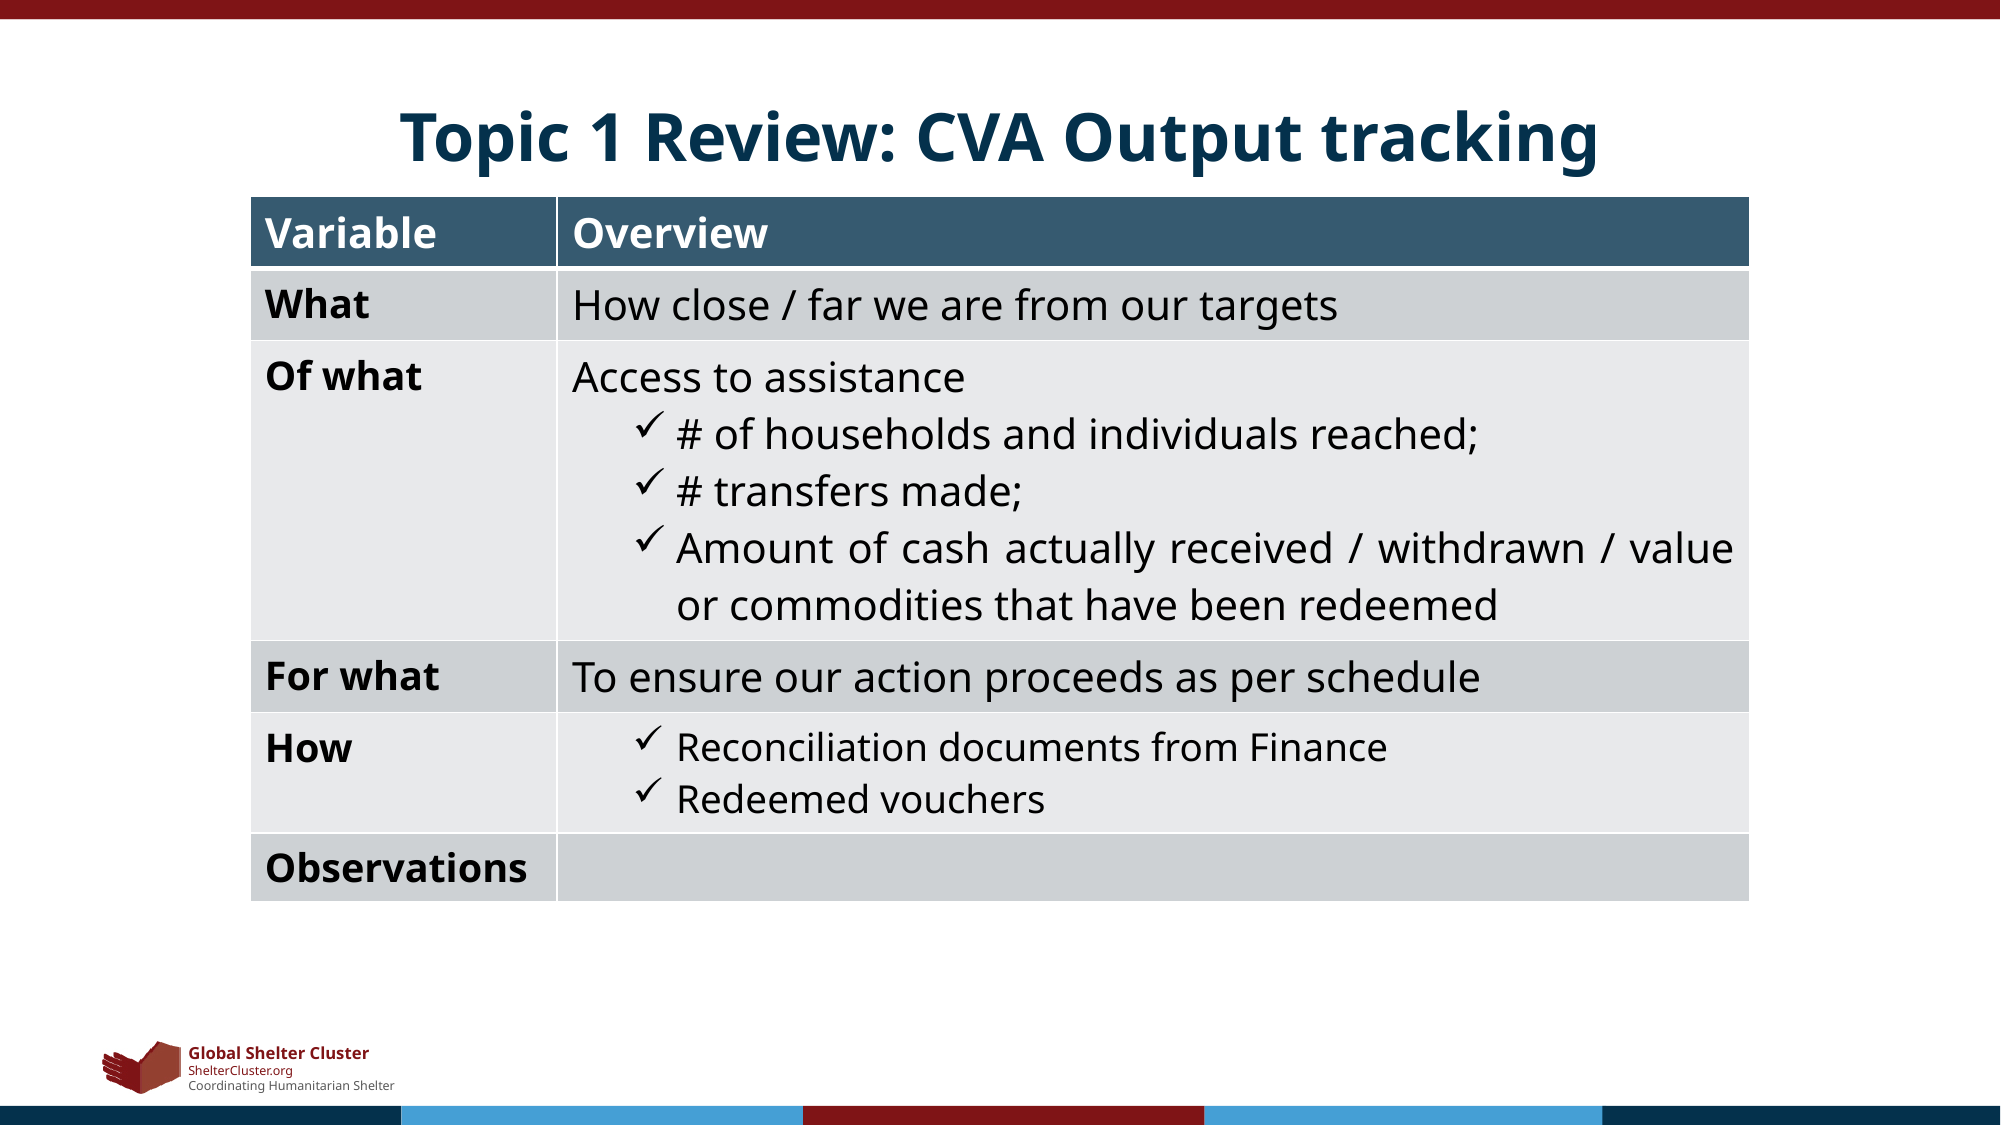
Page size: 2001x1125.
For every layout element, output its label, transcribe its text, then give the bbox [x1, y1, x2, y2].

table_cell To ensure our action proceeds as per schedule [558, 641, 1749, 712]
table_header Overview [558, 197, 1749, 266]
table_cell Access to assistance # of households and individuals reached; # transfers made; Amount of cash actually received / withdrawn / value or commodities that have been redeemed [558, 341, 1749, 640]
picture [102, 1041, 181, 1094]
table_cell How [251, 713, 556, 832]
table_header Variable [251, 197, 556, 266]
table_cell Of what [251, 341, 556, 640]
table_cell Observations [251, 834, 556, 901]
table_cell For what [251, 641, 556, 712]
table_cell [558, 834, 1749, 901]
table_cell What [251, 271, 556, 340]
title Topic 1 Review: CVA Output tracking [320, 96, 1680, 174]
table_cell How close / far we are from our targets [558, 271, 1749, 340]
table_cell Reconciliation documents from Finance Redeemed vouchers [558, 713, 1749, 832]
